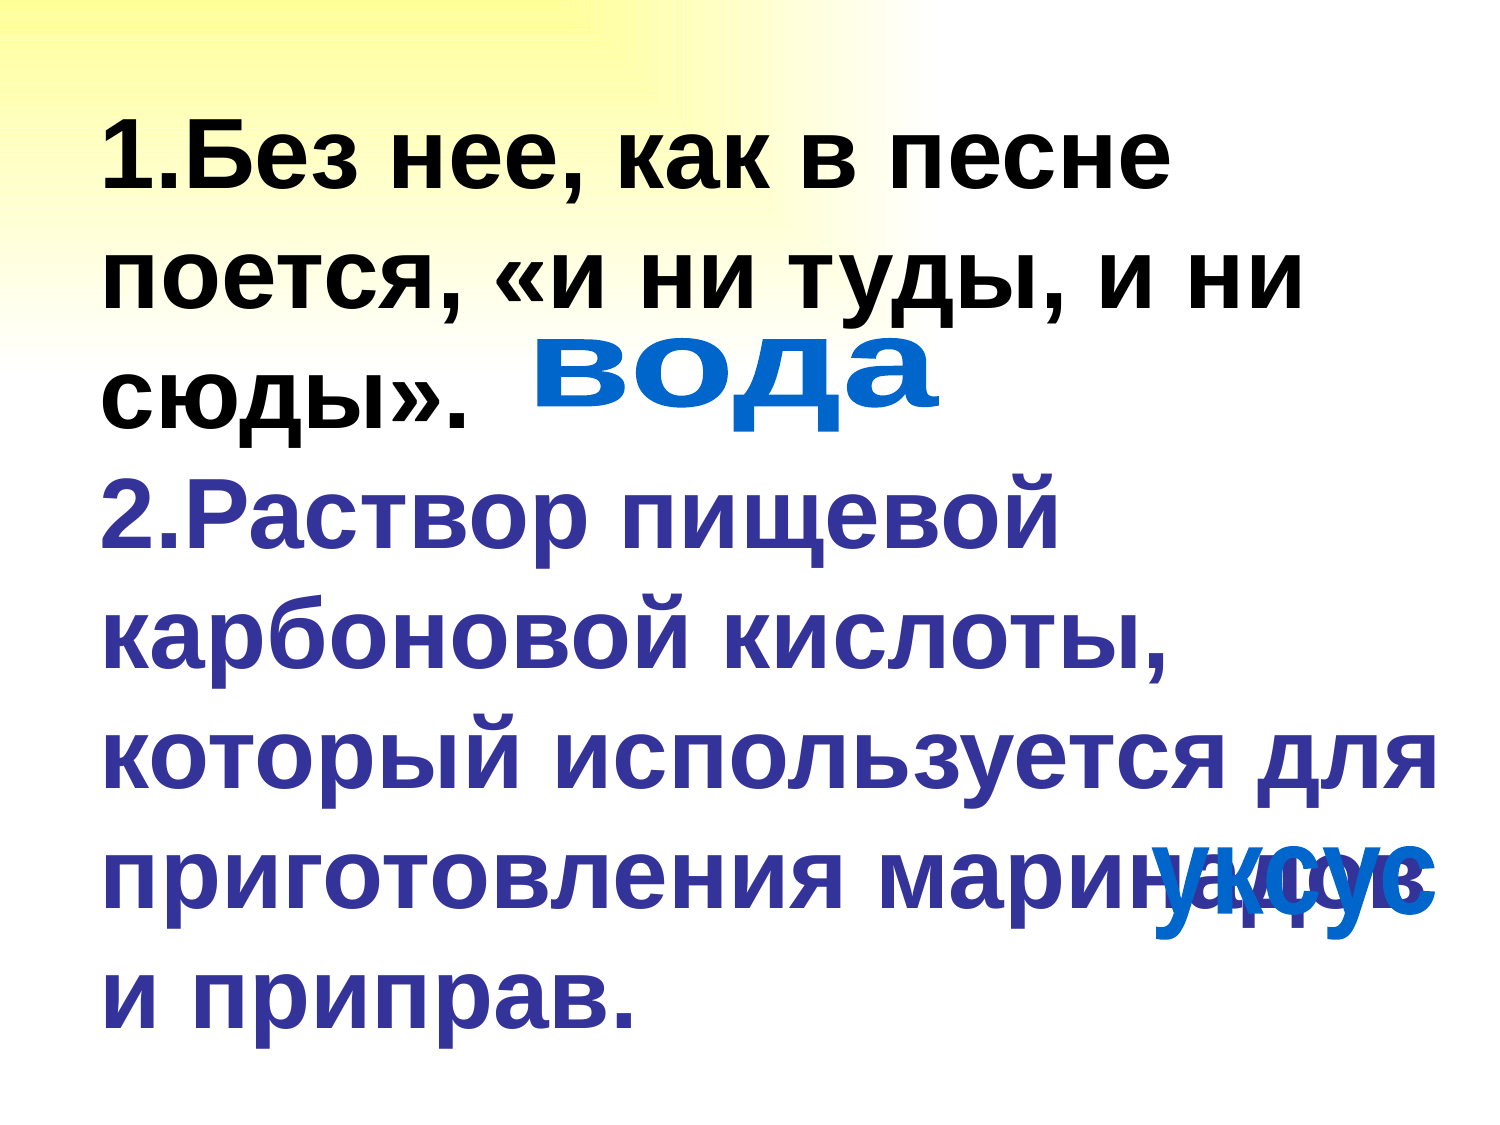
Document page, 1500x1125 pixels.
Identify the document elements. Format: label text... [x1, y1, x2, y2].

text_box 1.Без нее, как в песне поется, «и ни туды, и ни сюды». 2.Раствор пищевой карбоновой кислоты, который используется для приготовления маринадов и приправ. [85, 81, 1459, 1056]
